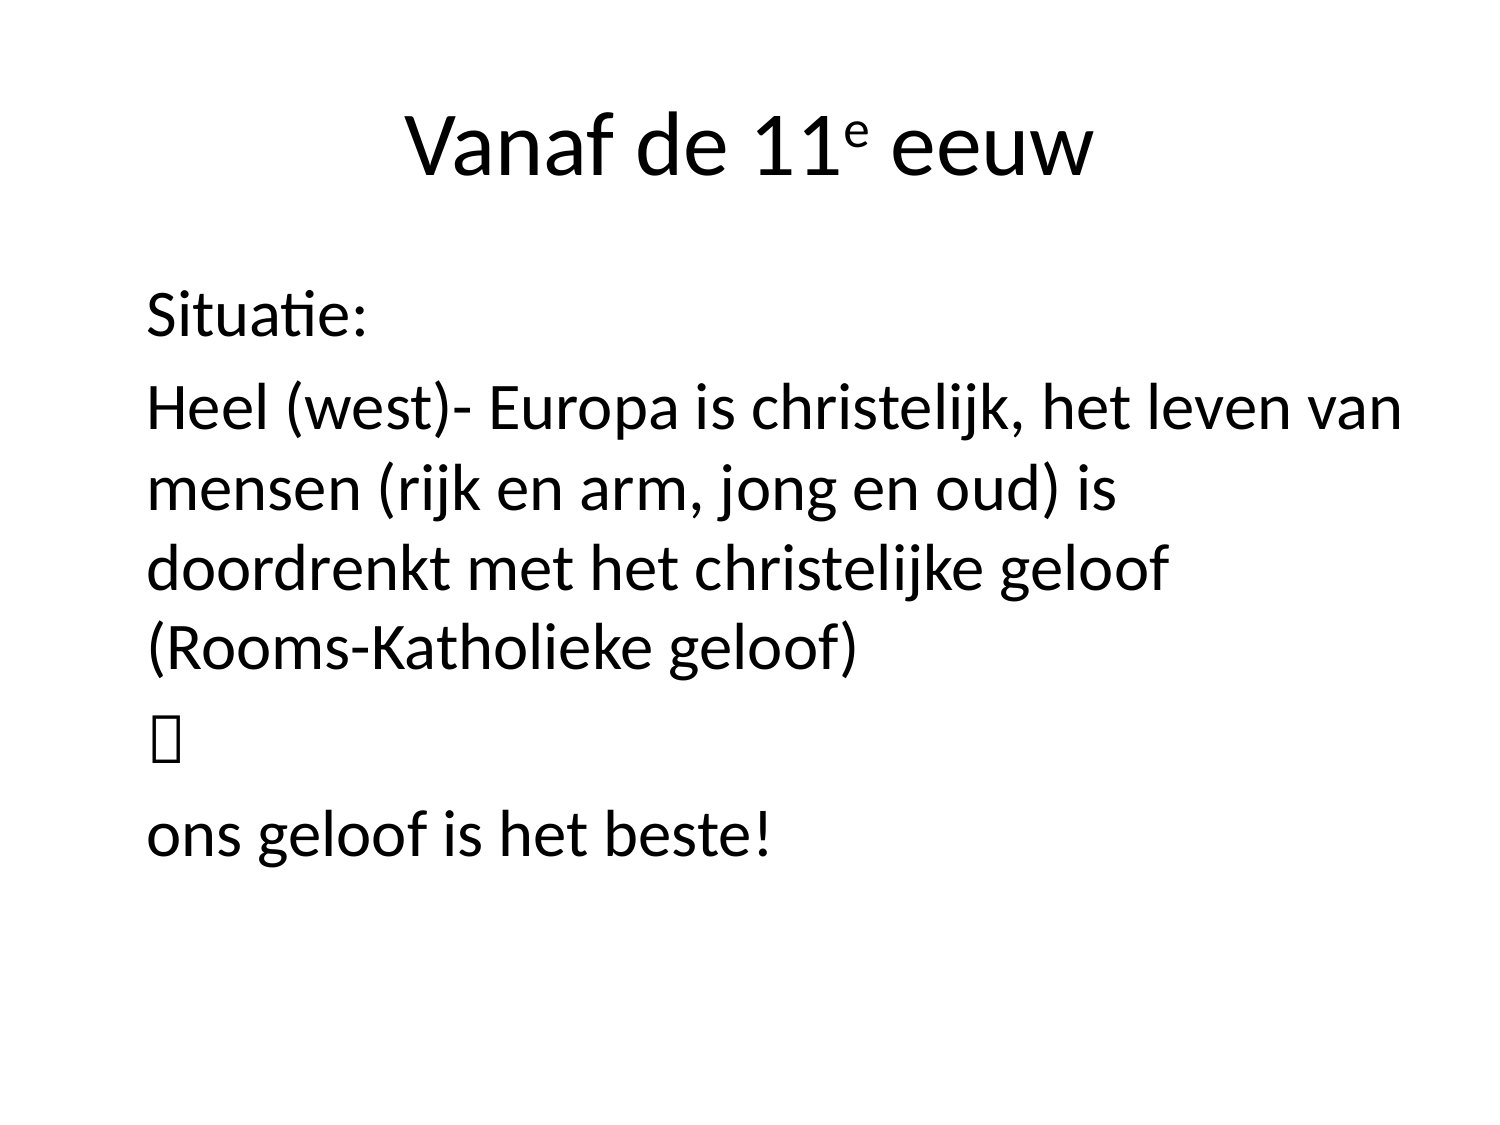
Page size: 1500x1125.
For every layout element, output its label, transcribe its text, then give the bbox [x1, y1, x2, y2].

title Vanaf de 11e eeuw [75, 45, 1425, 233]
list Situatie: Heel (west)- Europa is christelijk, het leven van mensen (rijk en arm, jong en oud) is doordrenkt met het christelijke geloof (Rooms-Katholieke geloof)  ons geloof is het beste! [75, 262, 1425, 1005]
